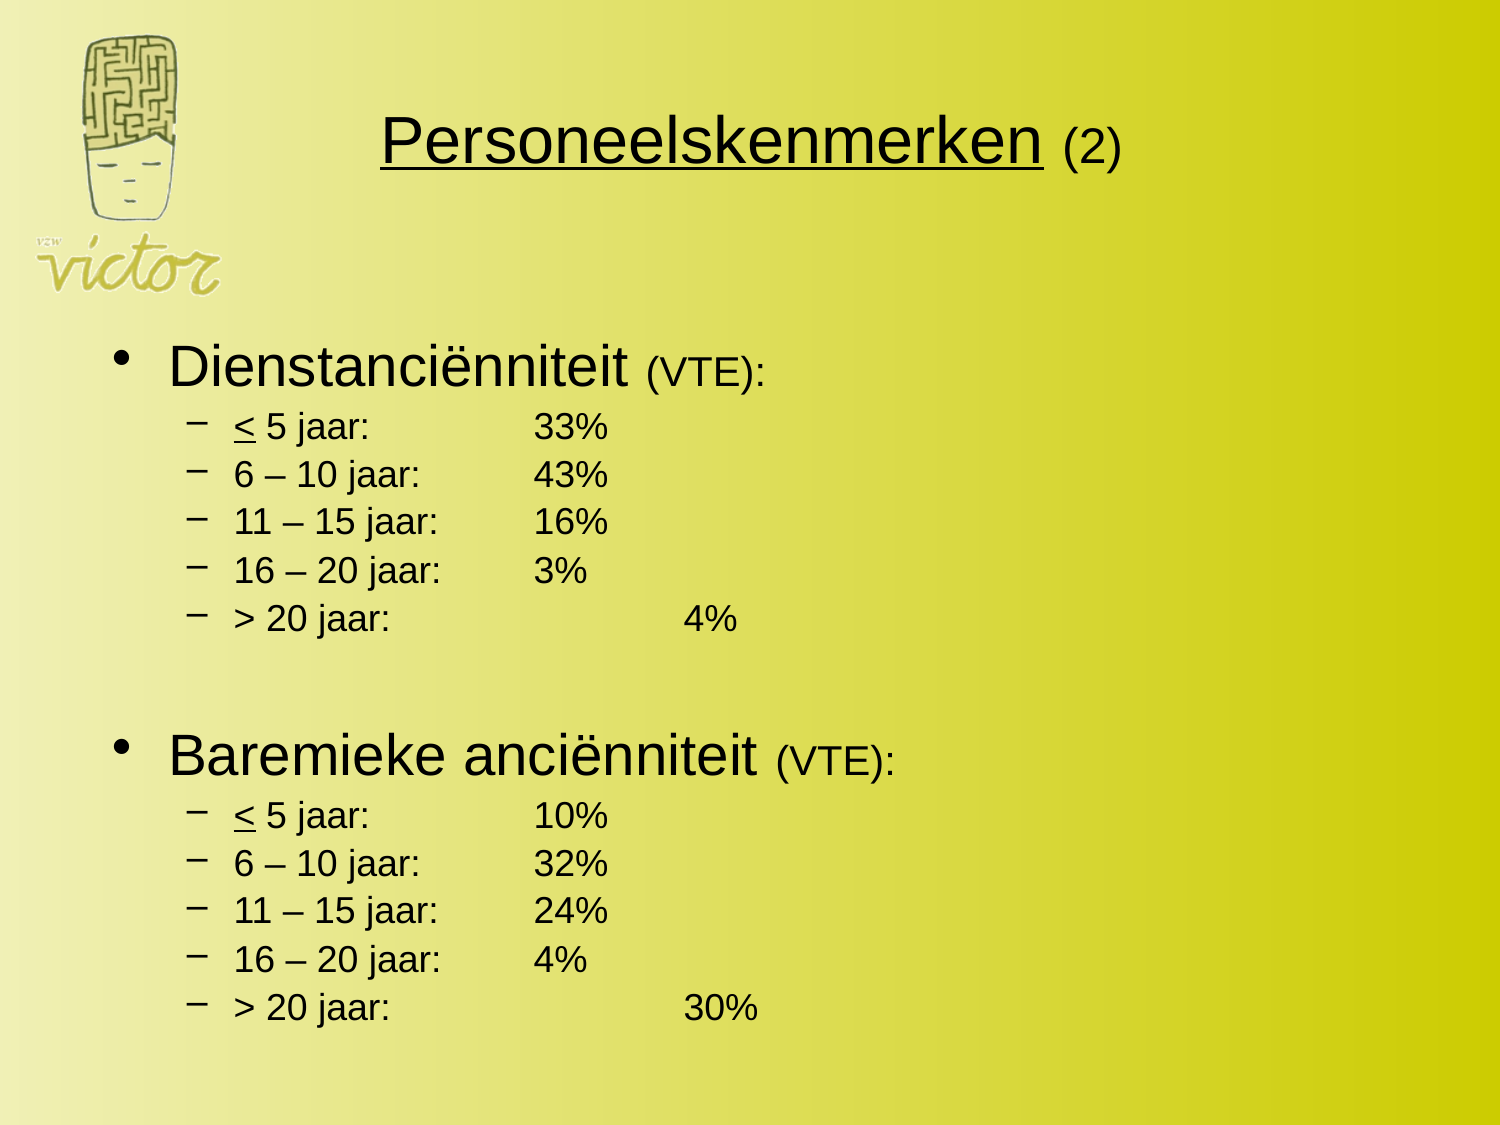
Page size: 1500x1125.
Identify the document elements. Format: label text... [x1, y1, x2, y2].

list Dienstanciënniteit (VTE): < 5 jaar: 33% 6 – 10 jaar: 43% 11 – 15 jaar: 16% 16 – 20 jaar: 3% > 20 jaar: 4% Baremieke anciënniteit (VTE): < 5 jaar: 10% 6 – 10 jaar: 32% 11 – 15 jaar: 24% 16 – 20 jaar: 4% > 20 jaar: 30% [96, 266, 1448, 1010]
title Personeelskenmerken (2) [76, 42, 1428, 231]
picture [29, 30, 234, 303]
